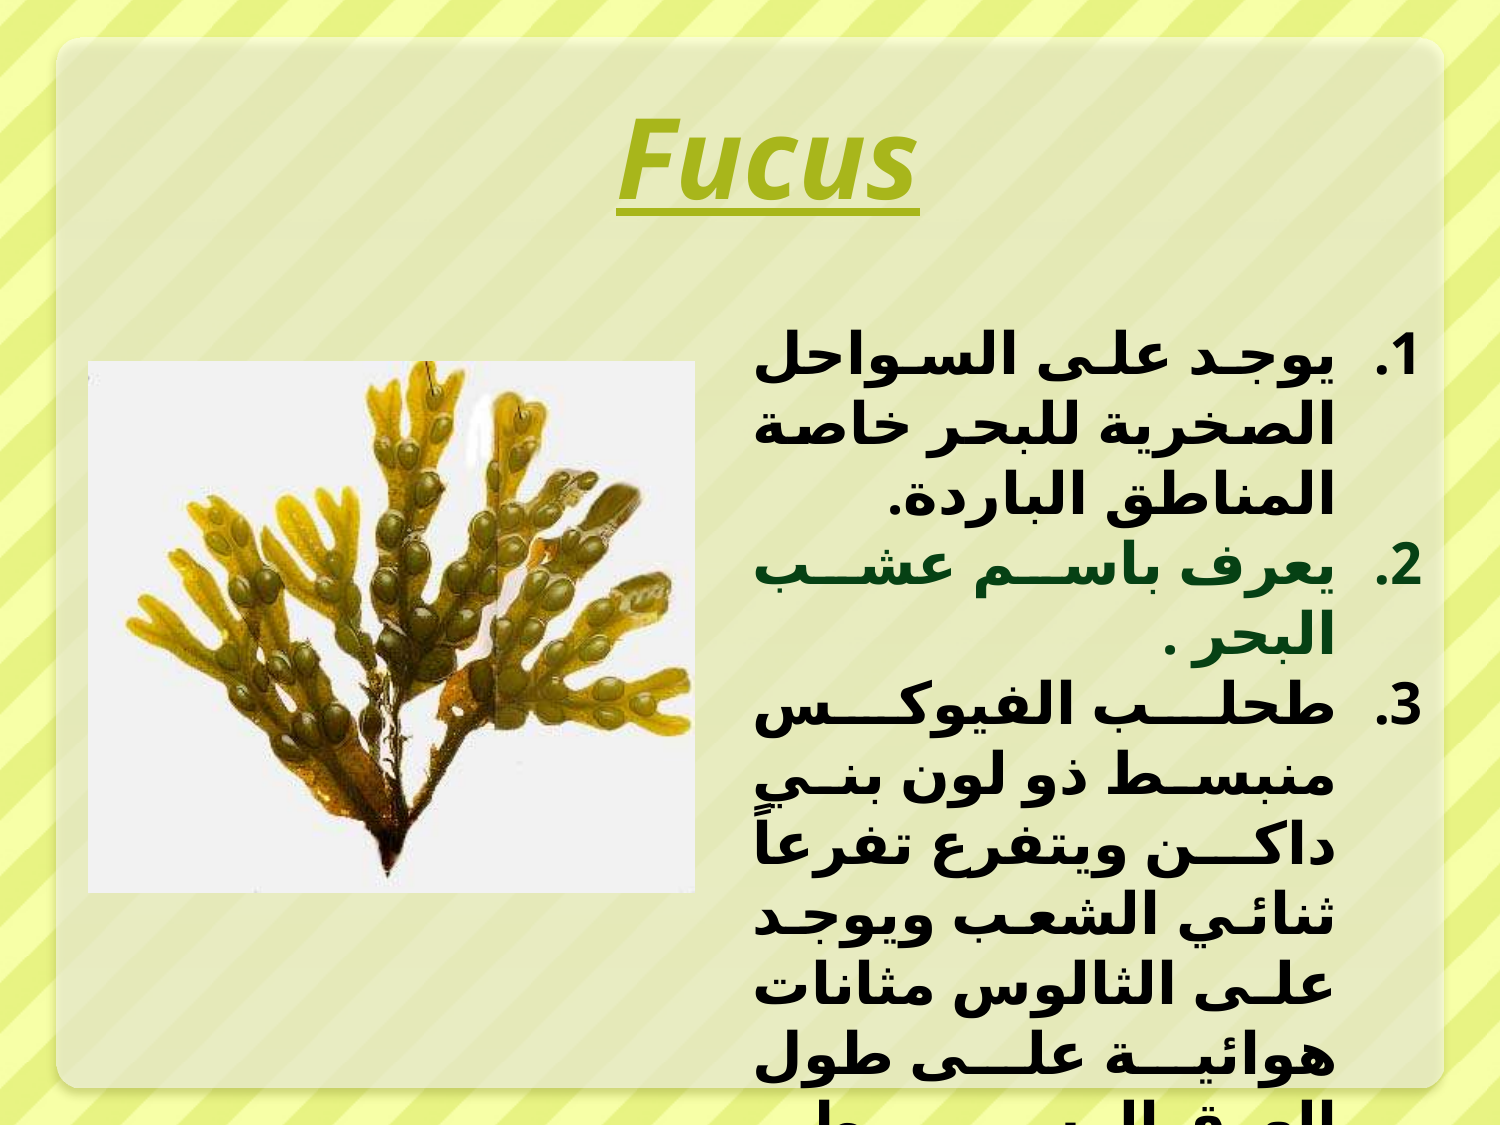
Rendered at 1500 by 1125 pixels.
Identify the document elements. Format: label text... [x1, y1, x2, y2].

picture [88, 361, 695, 893]
title Fucus [596, 26, 940, 230]
text_box يوجد على السواحل الصخرية للبحر خاصة المناطق الباردة. يعرف باسم عشب البحر . طحلب الفيوكس منبسط ذو لون بني داكن ويتفرع تفرعاً ثنائي الشعب ويوجد على الثالوس مثانات هوائية على طول العرق الوسطي تمكنه من الطفو على الماء . [738, 308, 1437, 1106]
